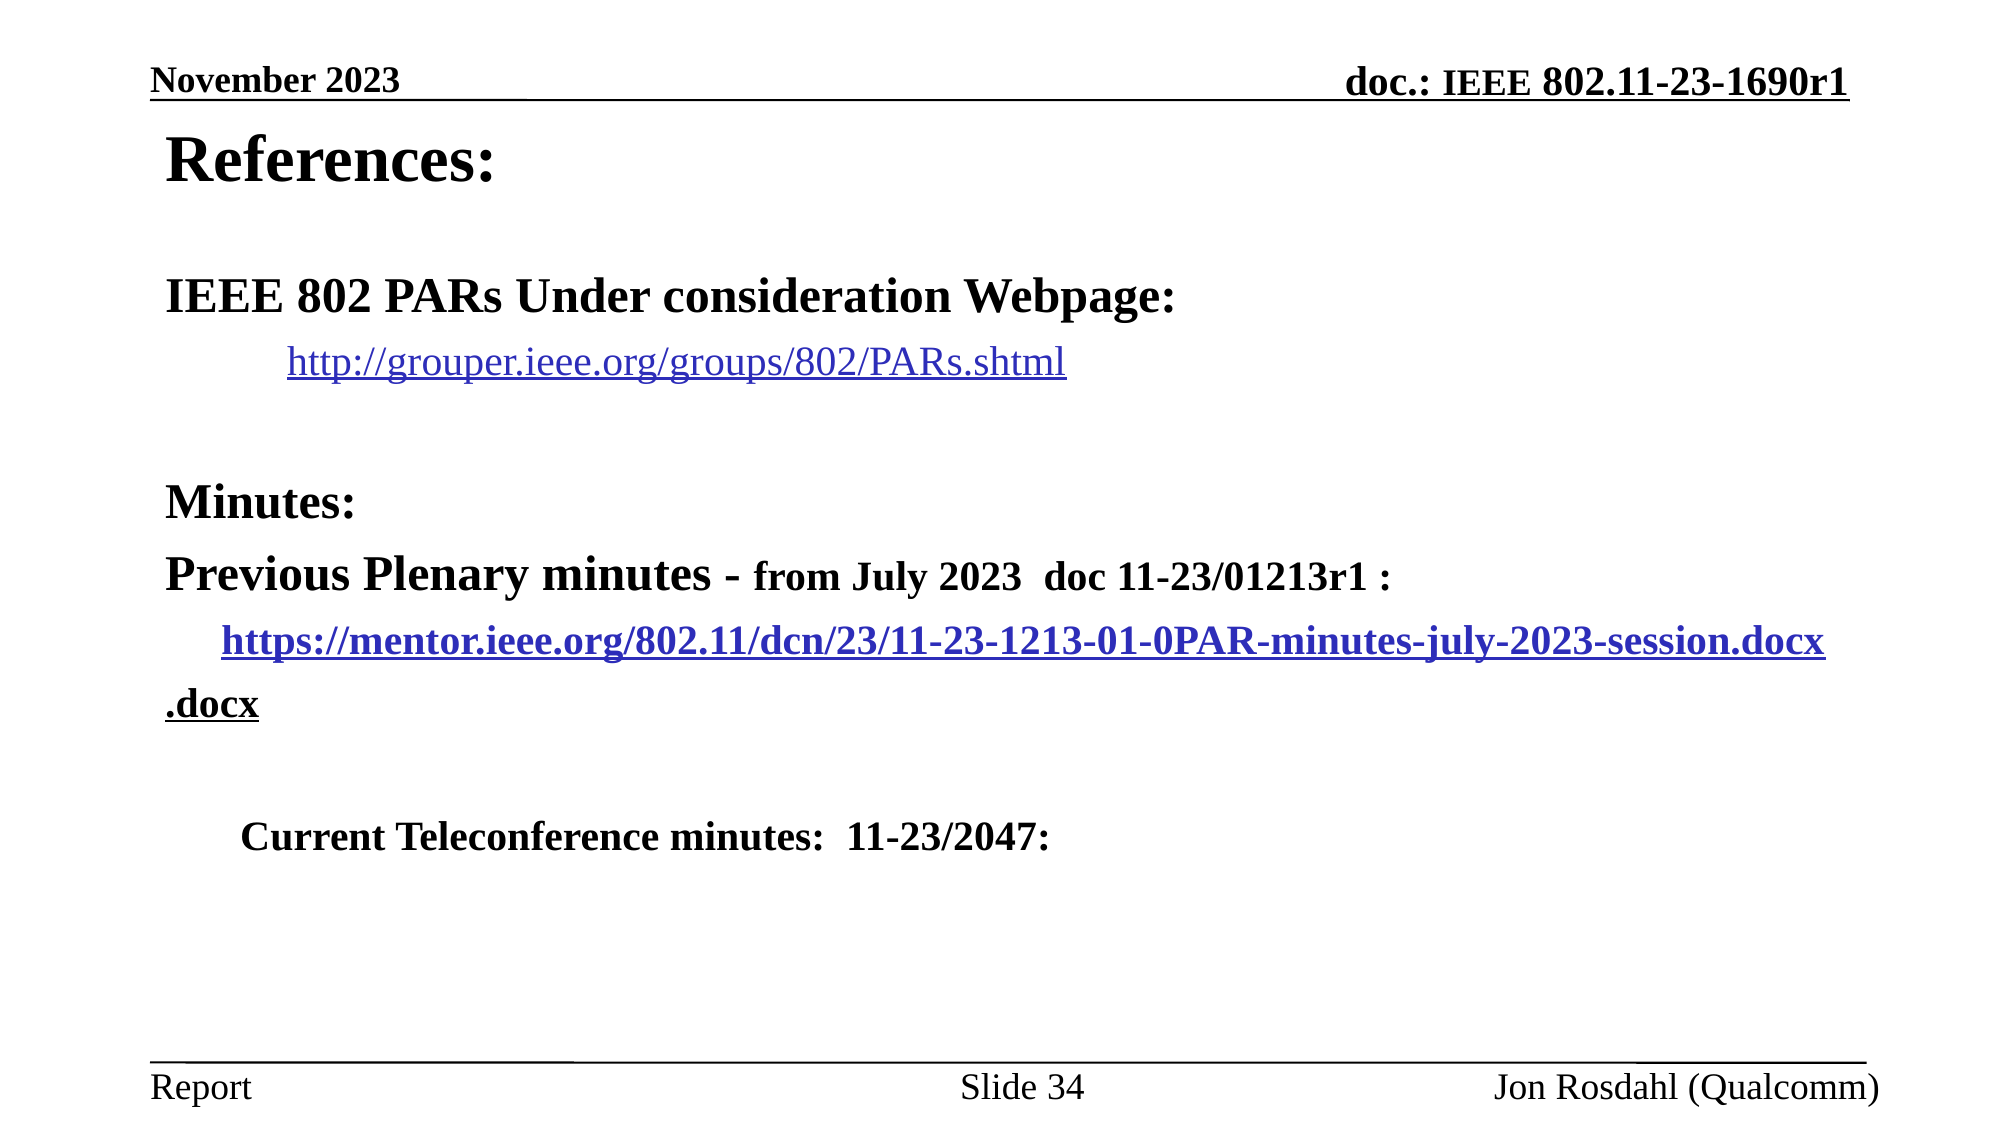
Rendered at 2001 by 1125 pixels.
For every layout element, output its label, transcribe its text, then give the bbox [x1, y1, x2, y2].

slide_number Slide 34 [950, 1061, 1095, 1125]
title References: [149, 112, 1850, 197]
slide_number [149, 49, 431, 100]
footer Jon Rosdahl (Qualcomm) [1436, 1061, 1881, 1108]
list IEEE 802 PARs Under consideration Webpage: http://grouper.ieee.org/groups/802/PARs.shtml Minutes: Previous Plenary minutes - from July 2023 doc 11-23/01213r1 : https://mentor.ieee.org/802.11/dcn/23/11-23-1213-01-0PAR-minutes-july-2023-session.docx .docx Current Teleconference minutes: 11-23/2047: [149, 255, 1881, 1000]
